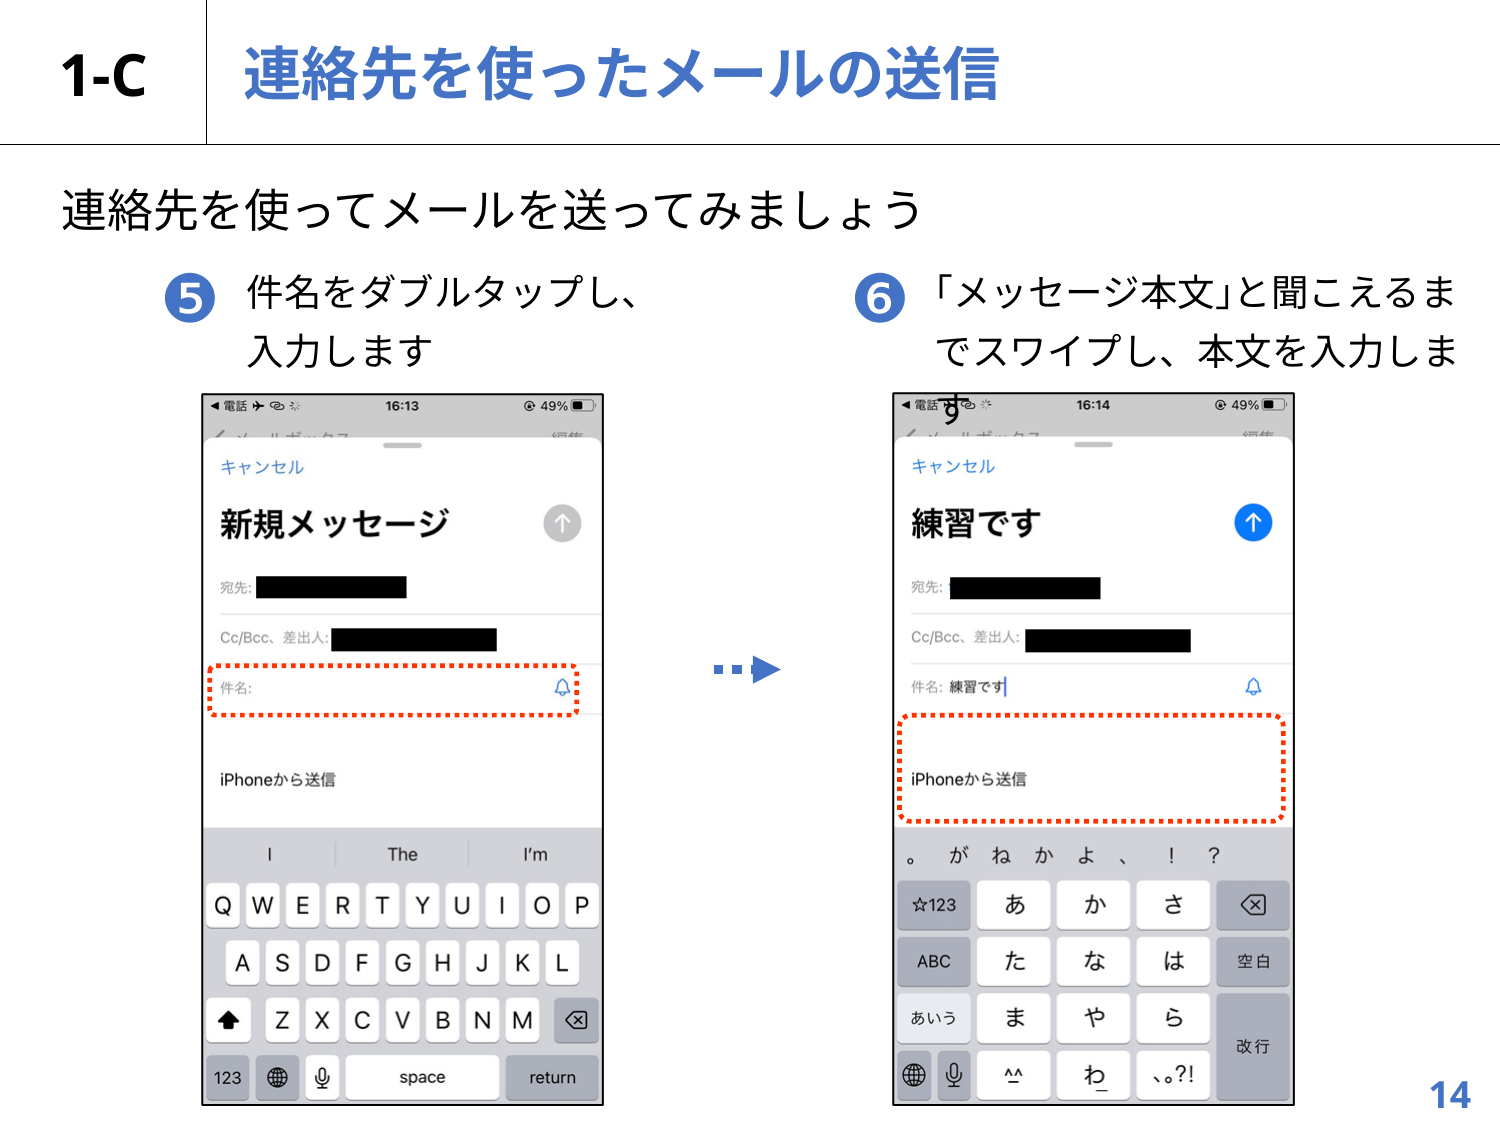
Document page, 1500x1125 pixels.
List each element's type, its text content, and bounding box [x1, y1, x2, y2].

text_box 連絡先を使ってメールを送ってみましょう [46, 180, 1500, 274]
text_box ❺ [145, 274, 223, 343]
title 連絡先を使ったメールの送信 [228, 36, 1472, 116]
text_box 14 [1399, 1063, 1500, 1123]
text_box 1-C [0, 0, 207, 147]
text_box ❻ [835, 274, 919, 343]
text_box 件名をダブルタップし、 入力します [231, 248, 803, 381]
picture [201, 392, 604, 1106]
text_box ｢メッセージ本文｣と聞こえるまでスワイプし、本文を入力します [919, 274, 1500, 439]
picture [892, 392, 1295, 1106]
